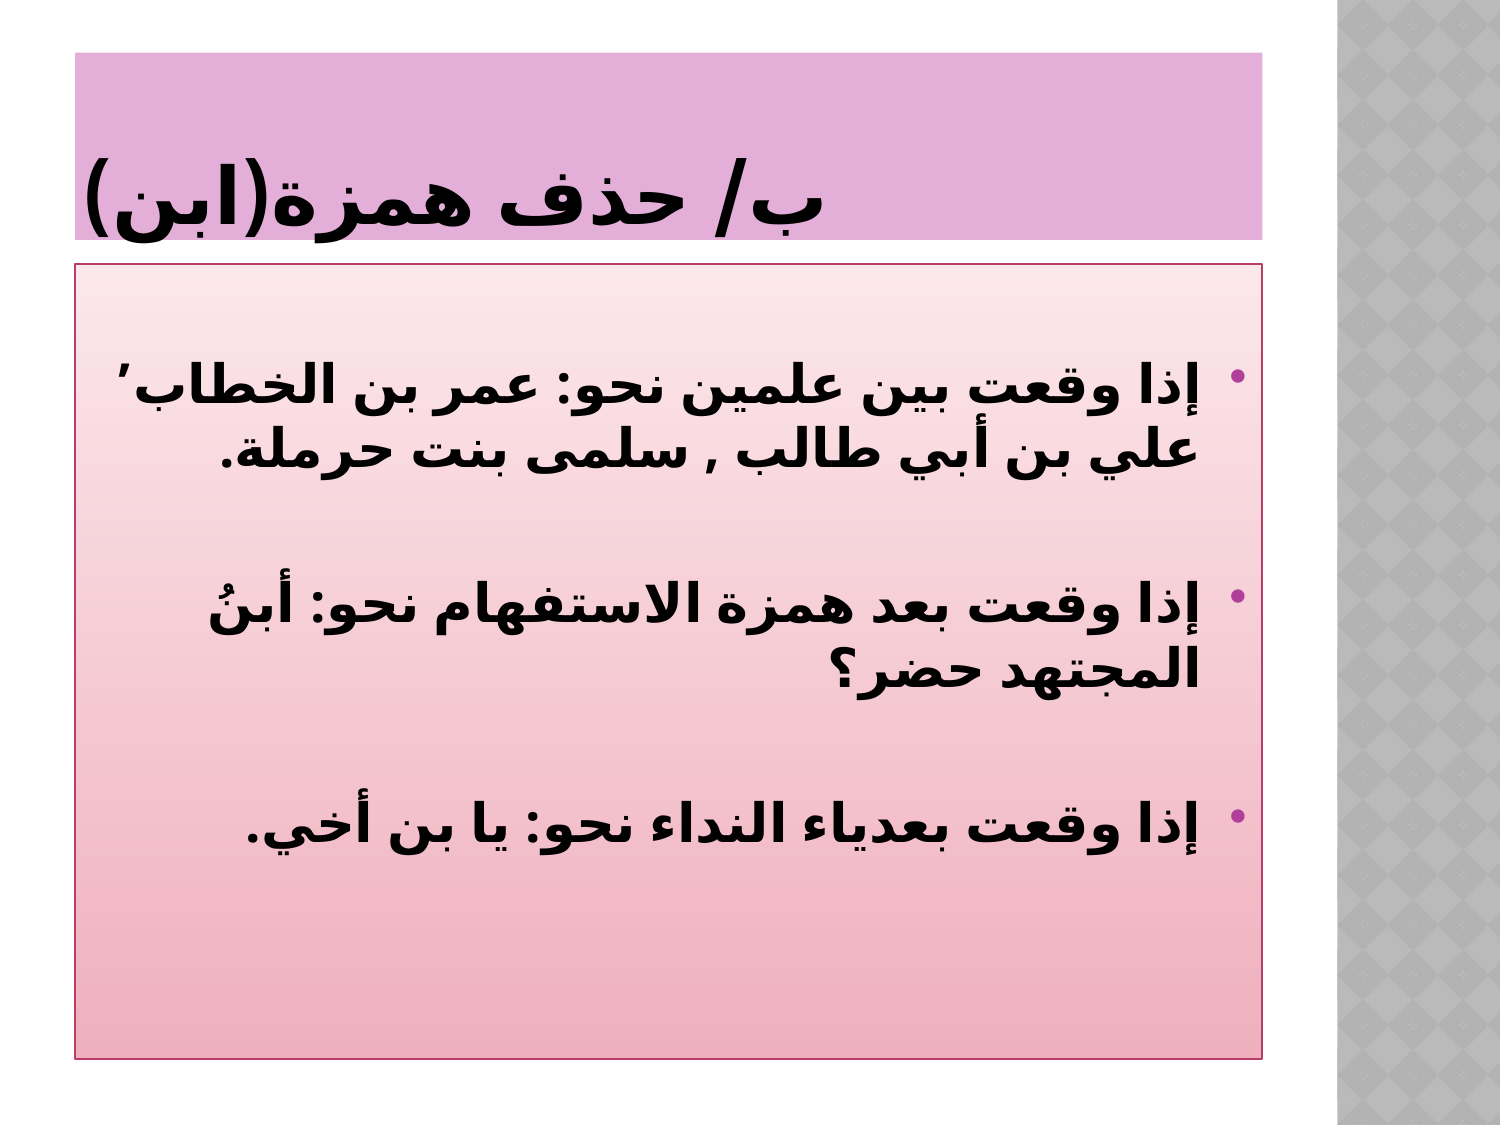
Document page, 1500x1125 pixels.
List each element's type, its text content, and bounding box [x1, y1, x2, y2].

title ب/ حذف همزة(ابن) [75, 52, 1263, 240]
list إذا وقعت بين علمين نحو: عمر بن الخطاب’ علي بن أبي طالب , سلمى بنت حرملة. إذا وقعت بعد همزة الاستفهام نحو: أبنُ المجتهد حضر؟ إذا وقعت بعدياء النداء نحو: يا بن أخي. [74, 263, 1263, 1060]
